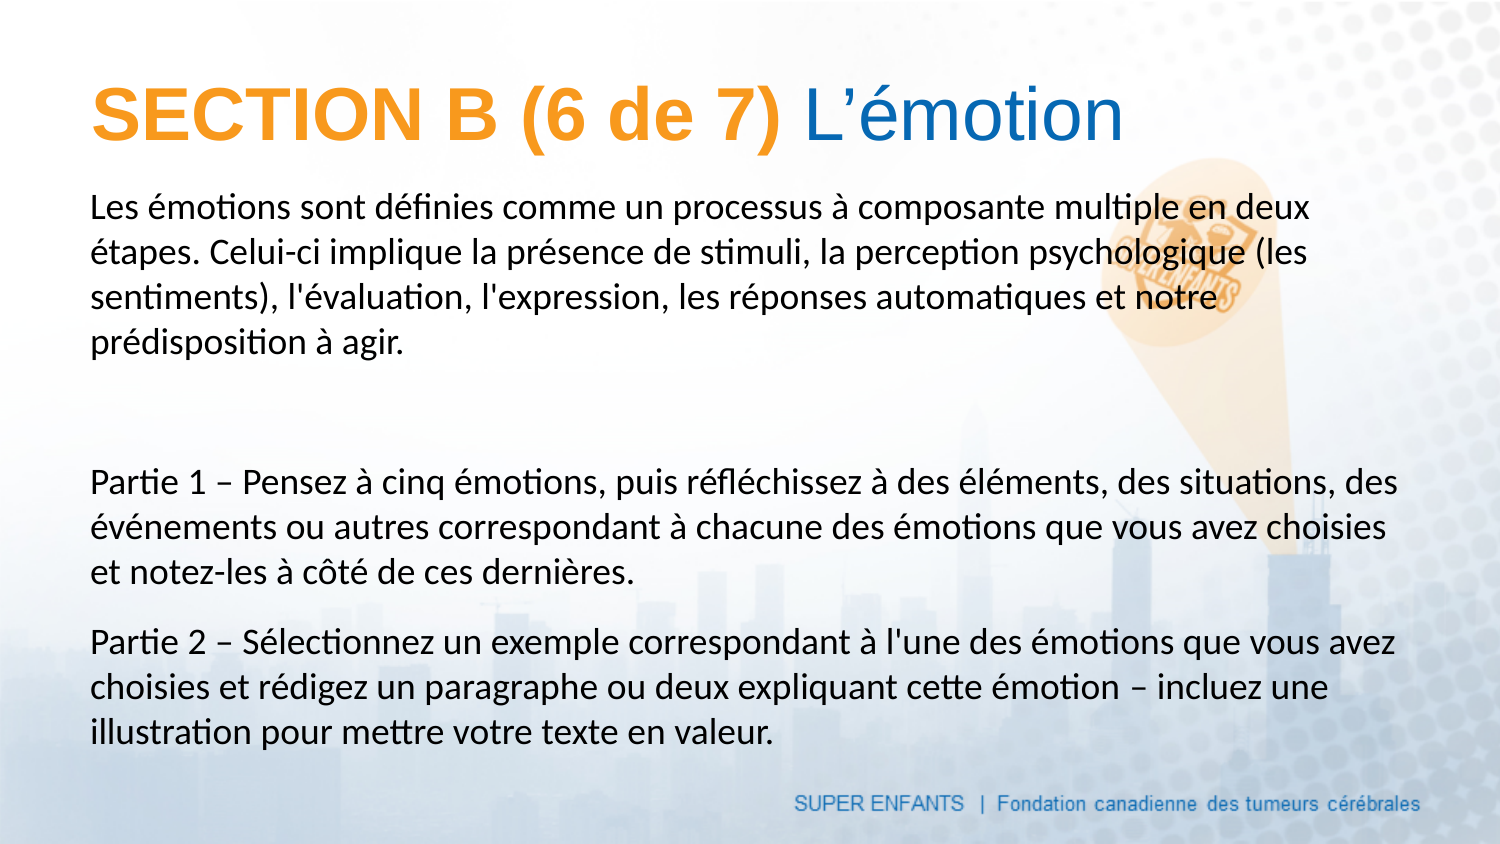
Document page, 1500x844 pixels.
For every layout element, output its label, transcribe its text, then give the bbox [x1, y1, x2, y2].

title SECTION B (6 de 7) L’émotion [76, 33, 1426, 174]
picture [0, 0, 1500, 844]
list Les émotions sont définies comme un processus à composante multiple en deux étapes. Celui-ci implique la présence de stimuli, la perception psychologique (les sentiments), l'évaluation, l'expression, les réponses automatiques et notre prédisposition à agir. Partie 1 – Pensez à cinq émotions, puis réfléchissez à des éléments, des situations, des événements ou autres correspondant à chacune des émotions que vous avez choisies et notez-les à côté de ces dernières. Partie 2 – Sélectionnez un exemple correspondant à l'une des émotions que vous avez choisies et rédigez un paragraphe ou deux expliquant cette émotion – incluez une illustration pour mettre votre texte en valeur. [74, 174, 1426, 802]
